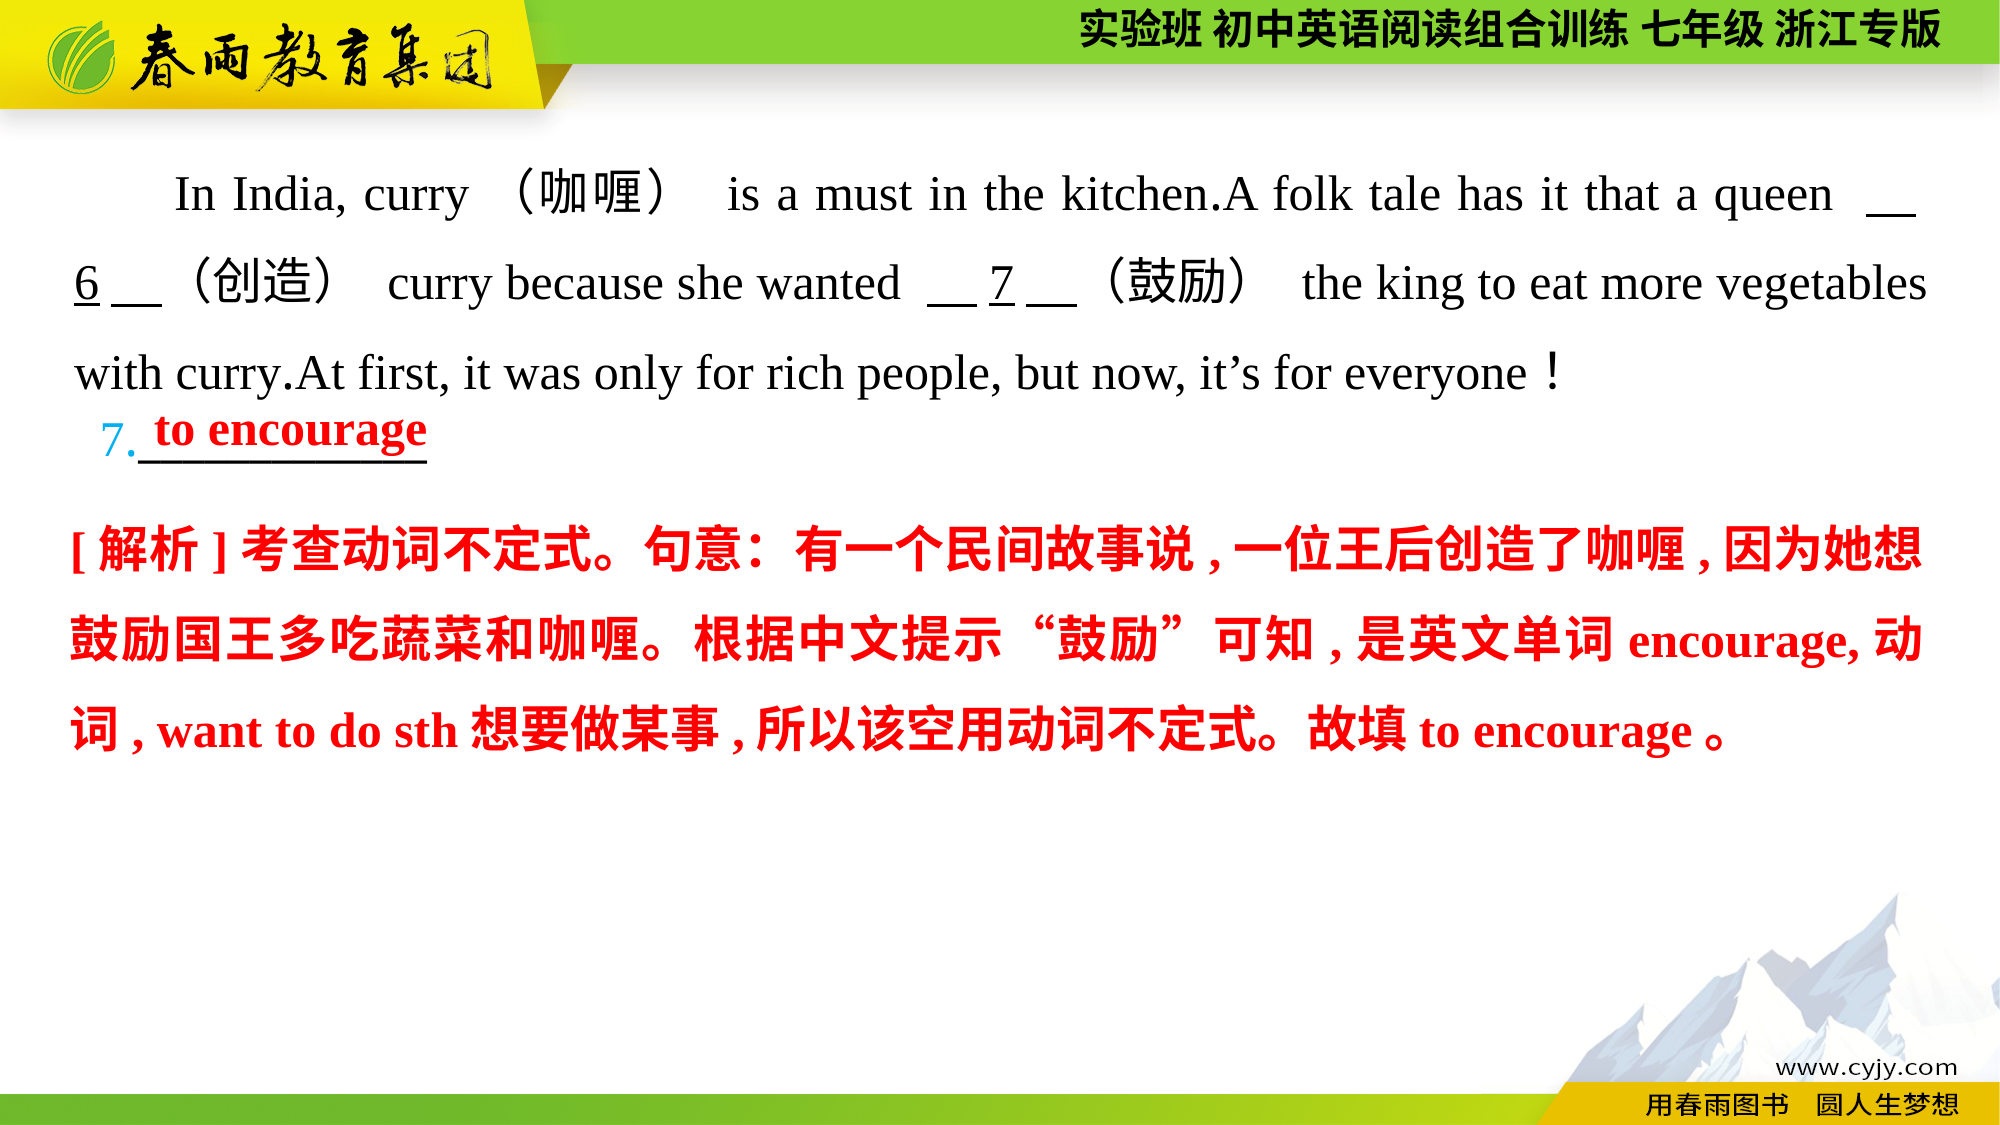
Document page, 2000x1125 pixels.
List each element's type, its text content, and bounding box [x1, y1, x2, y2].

picture [0, 0, 2000, 1125]
text_box [解析]考查动词不定式。句意：有一个民间故事说,一位王后创造了咖喱,因为她想鼓励国王多吃蔬菜和咖喱。根据中文提示“鼓励”可知,是英文单词encourage,动词, want to do sth想要做某事,所以该空用动词不定式。故填to encourage。 [54, 479, 1939, 765]
text_box 7._____________ [84, 398, 443, 474]
text_box to encourage [138, 388, 443, 463]
list In India, curry（咖喱） is a must in the kitchen.A folk tale has it that a queen 6 （创造） curry because she wanted 7 （鼓励） the king to eat more vegetables with curry.At first, it was only for rich people, but now, it’s for everyone！ [59, 122, 1944, 399]
